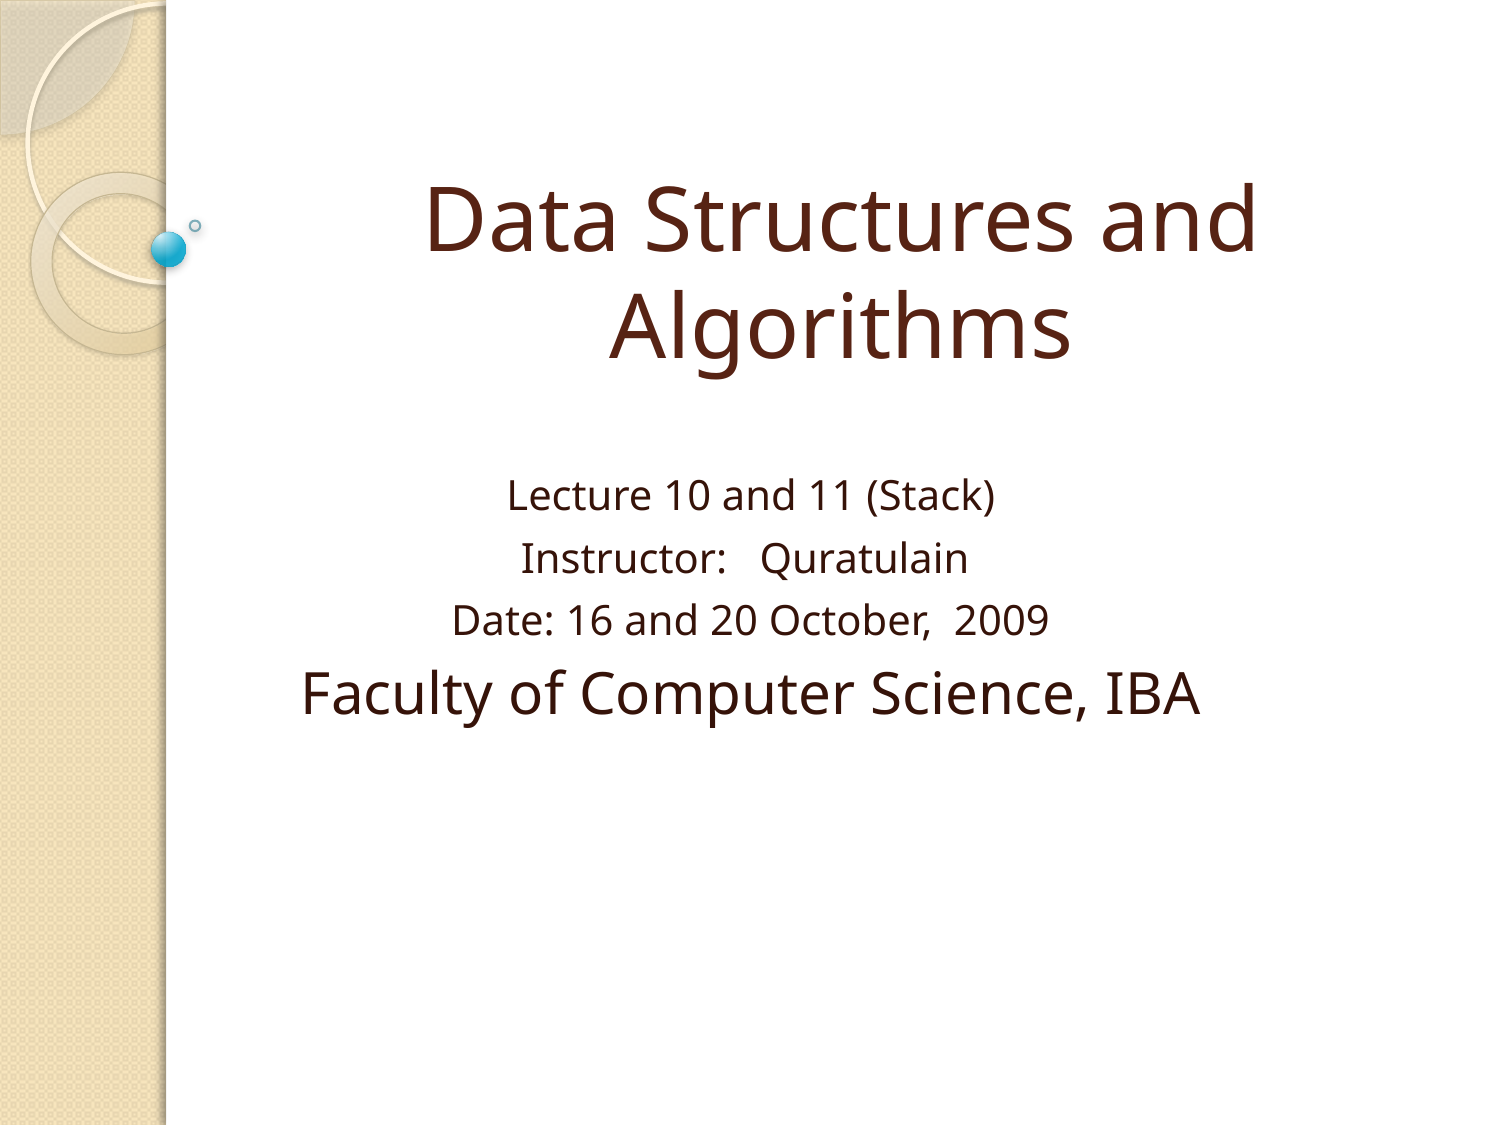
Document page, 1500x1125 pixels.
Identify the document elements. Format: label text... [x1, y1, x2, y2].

title Data Structures and Algorithms [234, 128, 1450, 492]
subtitle Lecture 10 and 11 (Stack) Instructor: Quratulain Date: 16 and 20 October, 2009 Faculty of Computer Science, IBA [246, 468, 1251, 856]
